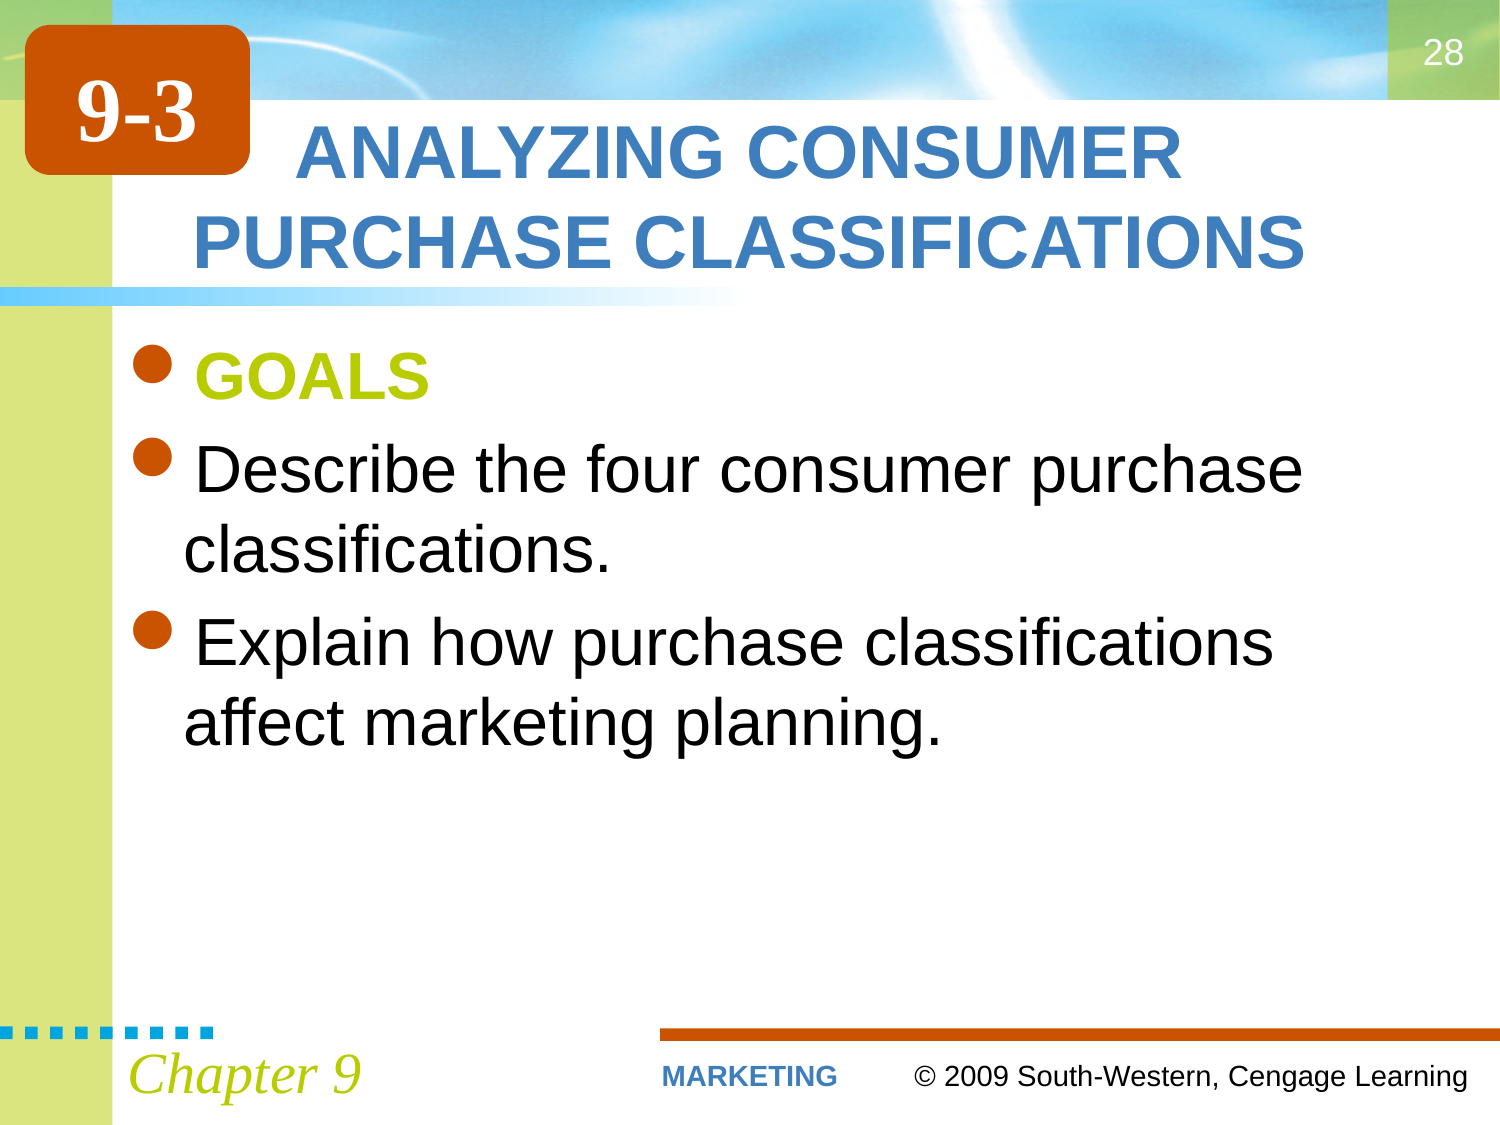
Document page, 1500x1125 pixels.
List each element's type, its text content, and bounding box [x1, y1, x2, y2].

title ANALYZING CONSUMER PURCHASE CLASSIFICATIONS [112, 99, 1388, 288]
slide_number 28 [1387, 0, 1500, 101]
text_box 9-3 [24, 24, 250, 175]
list GOALS Describe the four consumer purchase classifications. Explain how purchase classifications affect marketing planning. [112, 324, 1388, 1001]
footer Chapter 9 [112, 1012, 638, 1113]
